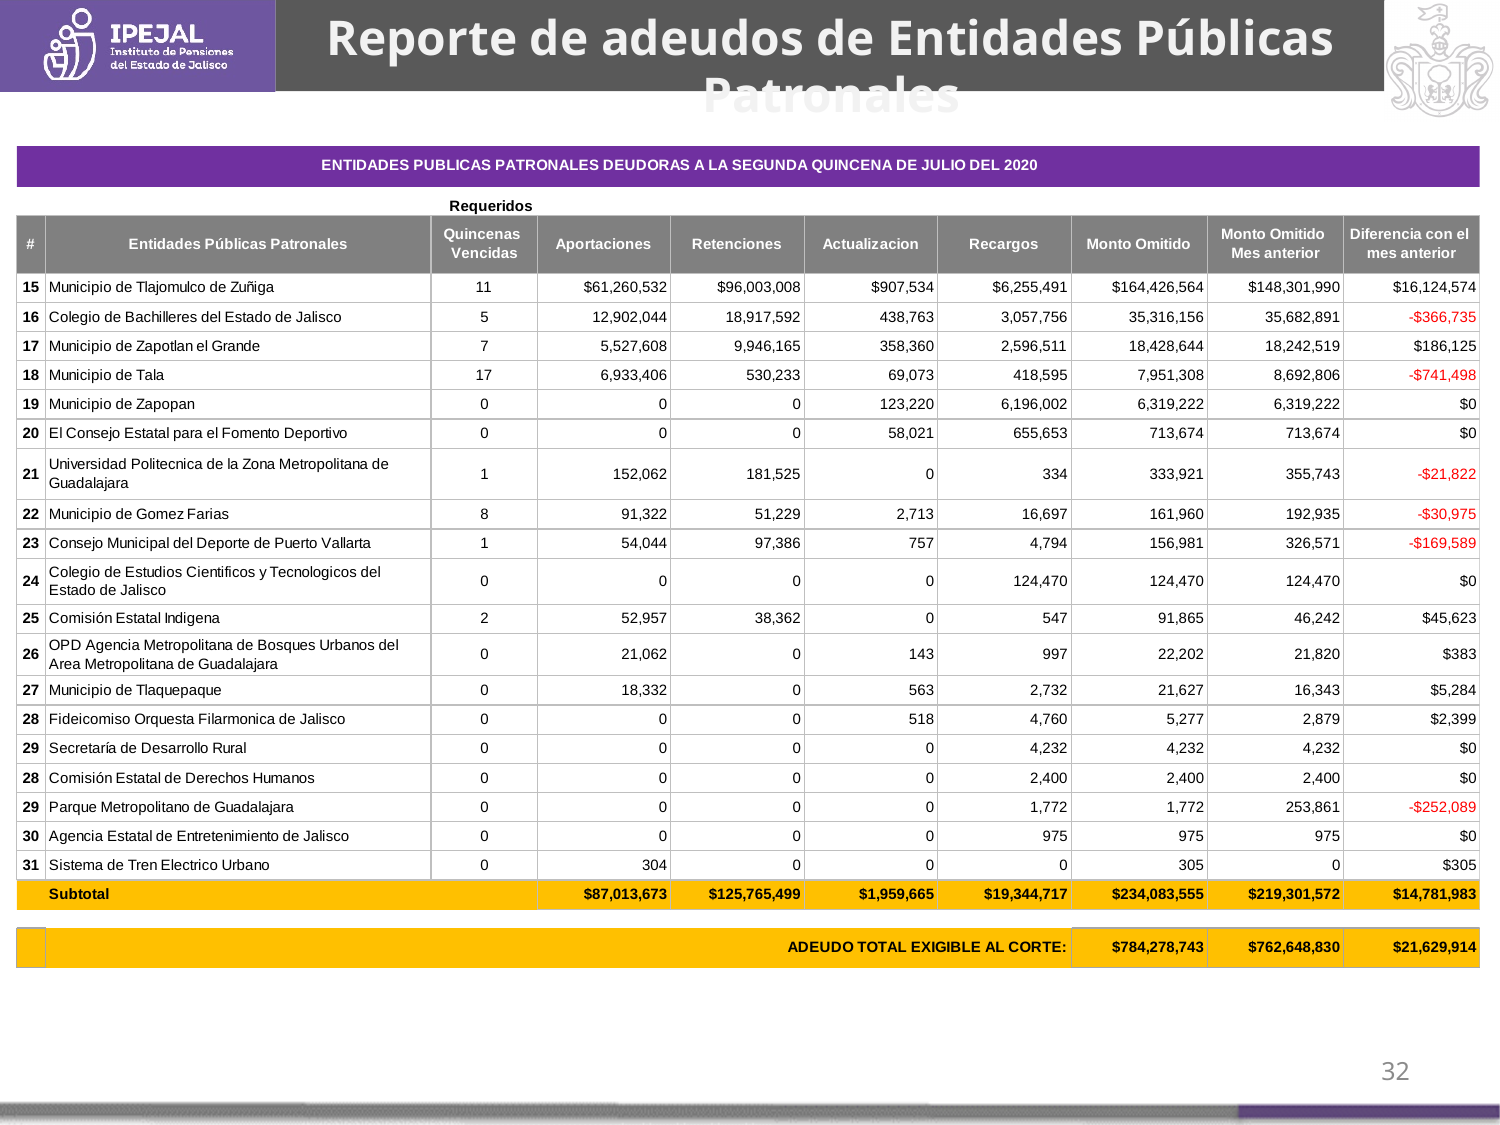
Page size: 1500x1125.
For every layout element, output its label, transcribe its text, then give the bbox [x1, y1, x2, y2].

picture [0, 0, 276, 92]
picture [15, 145, 1481, 968]
slide_number 31 [1074, 1042, 1425, 1103]
picture [0, 1096, 1500, 1125]
text_box Reporte de adeudos de Entidades Públicas Patronales [268, 0, 1395, 87]
